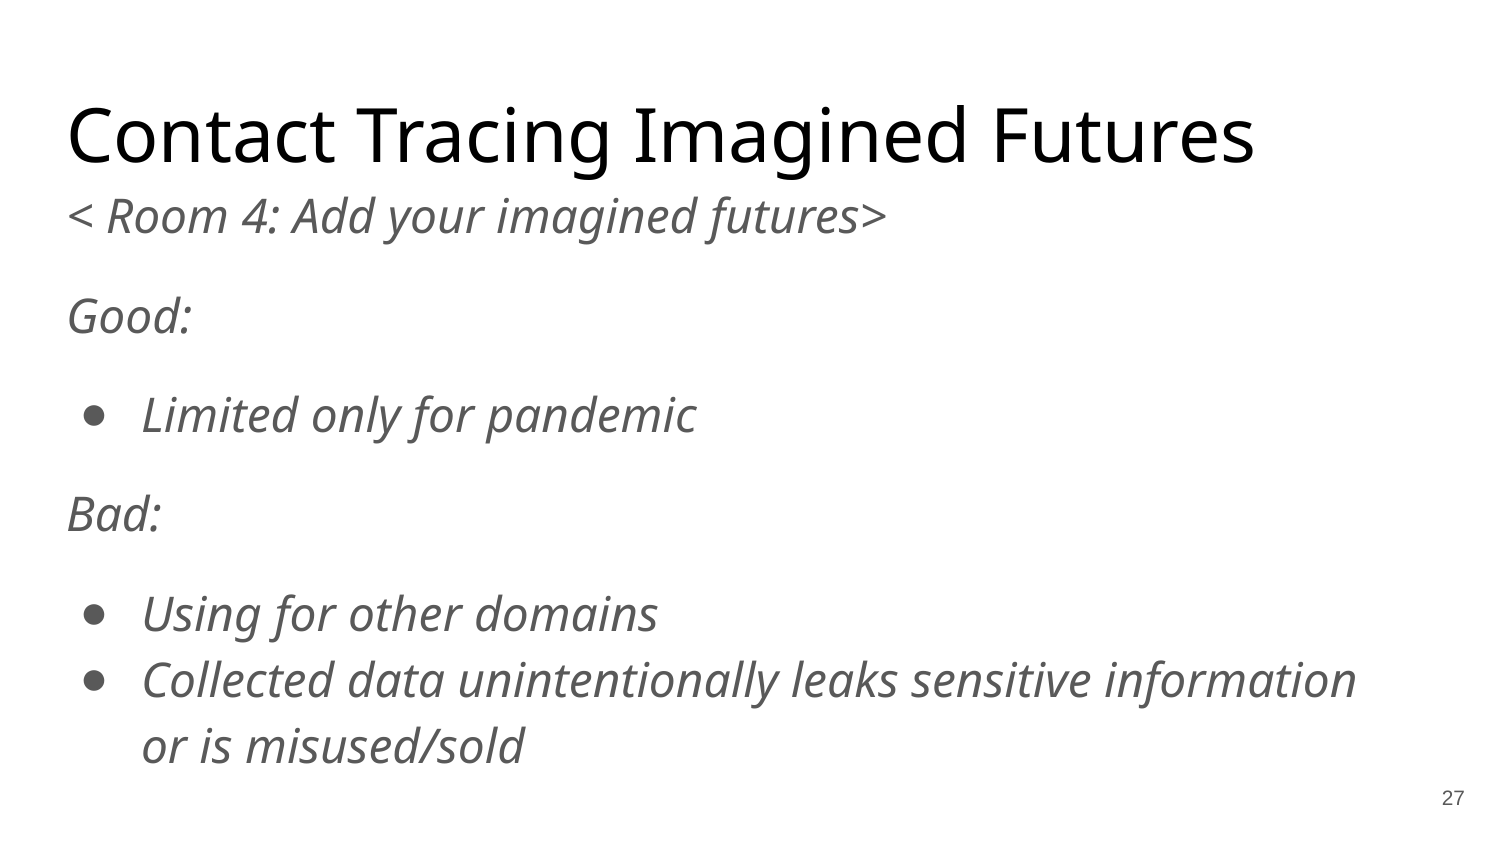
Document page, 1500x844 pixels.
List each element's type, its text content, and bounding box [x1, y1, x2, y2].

title Contact Tracing Imagined Futures [51, 72, 1449, 167]
slide_number 27 [1389, 764, 1480, 830]
list < Room 4: Add your imagined futures> Good: Limited only for pandemic Bad: Using for other domains Collected data unintentionally leaks sensitive information or is misused/sold [51, 189, 1418, 762]
